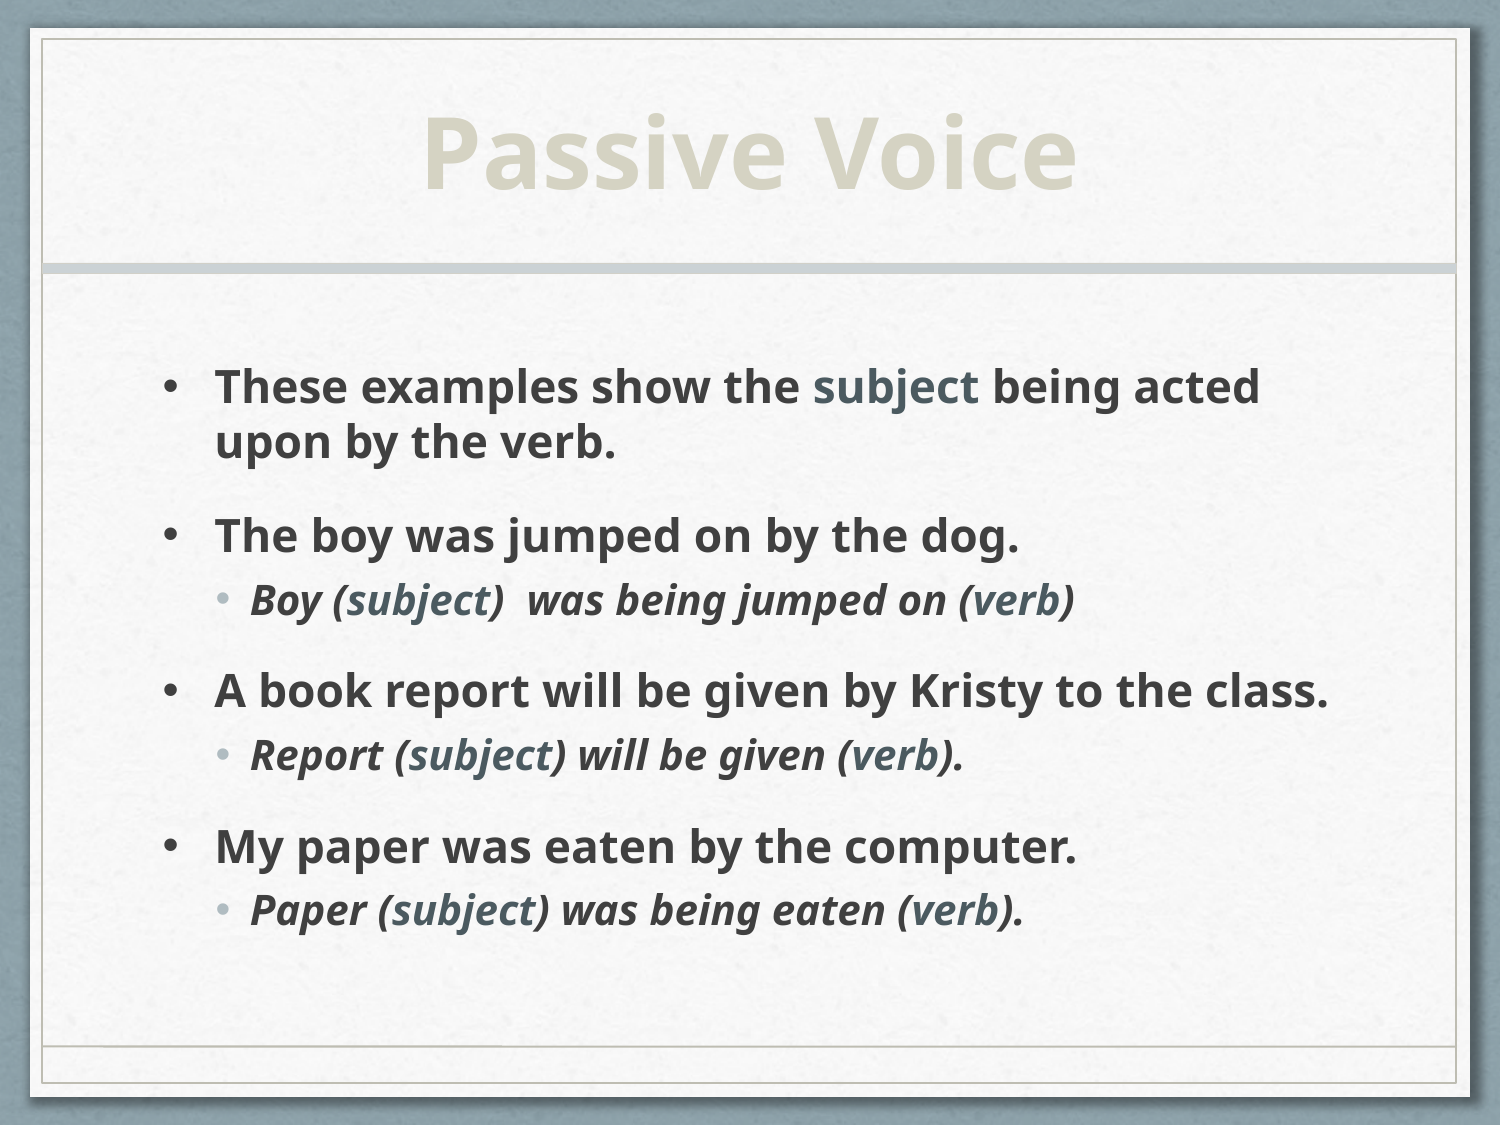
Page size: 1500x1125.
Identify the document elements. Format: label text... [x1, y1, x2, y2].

picture [30, 28, 1470, 1097]
list These examples show the subject being acted upon by the verb. The boy was jumped on by the dog. Boy (subject) was being jumped on (verb) A book report will be given by Kristy to the class. Report (subject) will be given (verb). My paper was eaten by the computer. Paper (subject) was being eaten (verb). [147, 350, 1353, 995]
title Passive Voice [147, 40, 1353, 260]
